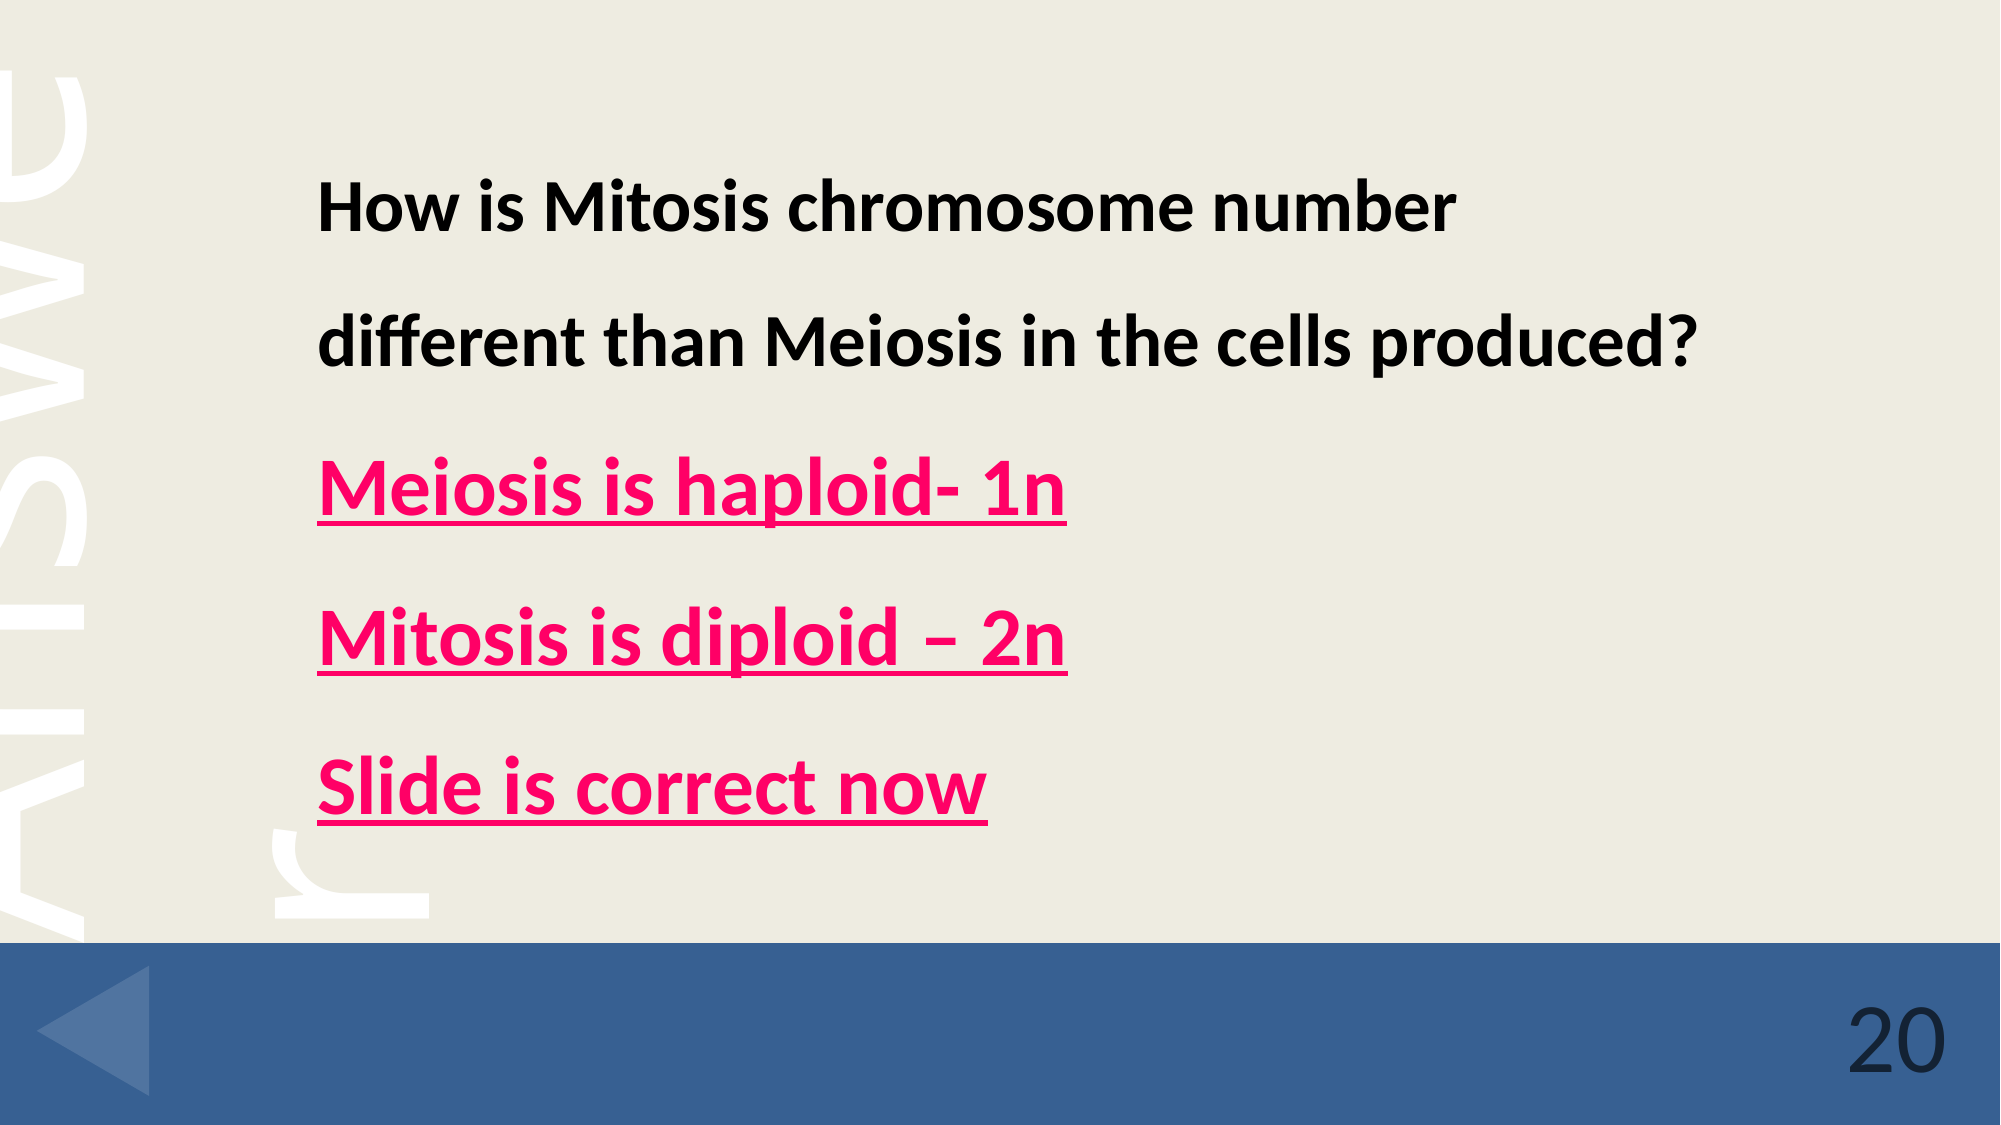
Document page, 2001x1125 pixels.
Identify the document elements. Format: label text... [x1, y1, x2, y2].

list 20 [1494, 967, 1963, 1097]
list How is Mitosis chromosome number different than Meiosis in the cells produced? Meiosis is haploid- 1n Mitosis is diploid – 2n Slide is correct now [302, 307, 1760, 636]
